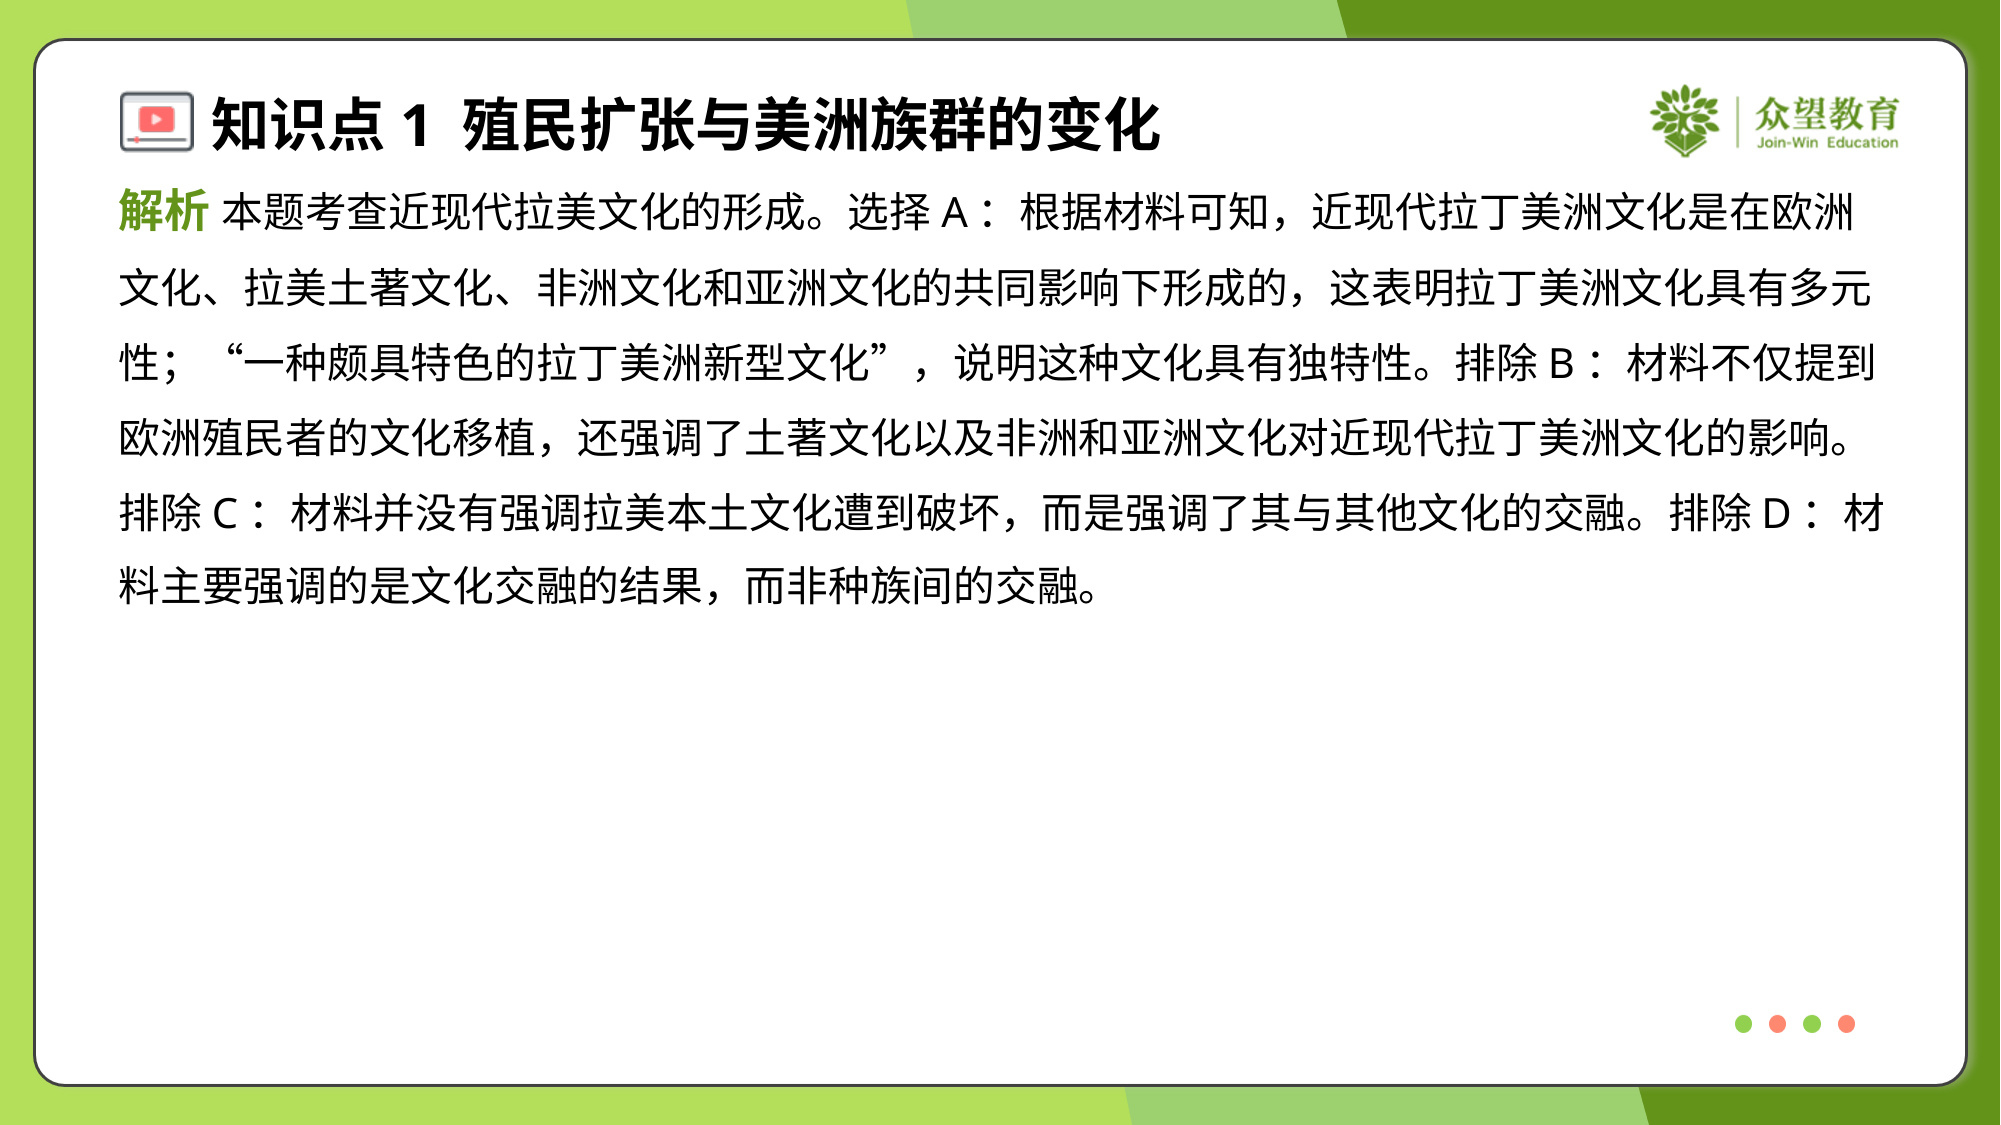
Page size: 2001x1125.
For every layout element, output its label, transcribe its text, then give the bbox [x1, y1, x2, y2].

text_box 解析 本题考查近现代拉美文化的形成。选择A：根据材料可知，近现代拉丁美洲文化是在欧洲 文化、拉美土著文化、非洲文化和亚洲文化的共同影响下形成的，这表明拉丁美洲文化具有多元 性；“一种颇具特色的拉丁美洲新型文化”，说明这种文化具有独特性。排除B：材料不仅提到 欧洲殖民者的文化移植，还强调了土著文化以及非洲和亚洲文化对近现代拉丁美洲文化的影响。 排除C：材料并没有强调拉美本土文化遭到破坏，而是强调了其与其他文化的交融。排除D：材 料主要强调的是文化交融的结果，而非种族间的交融。 [118, 159, 1883, 602]
picture [0, 0, 2000, 1125]
